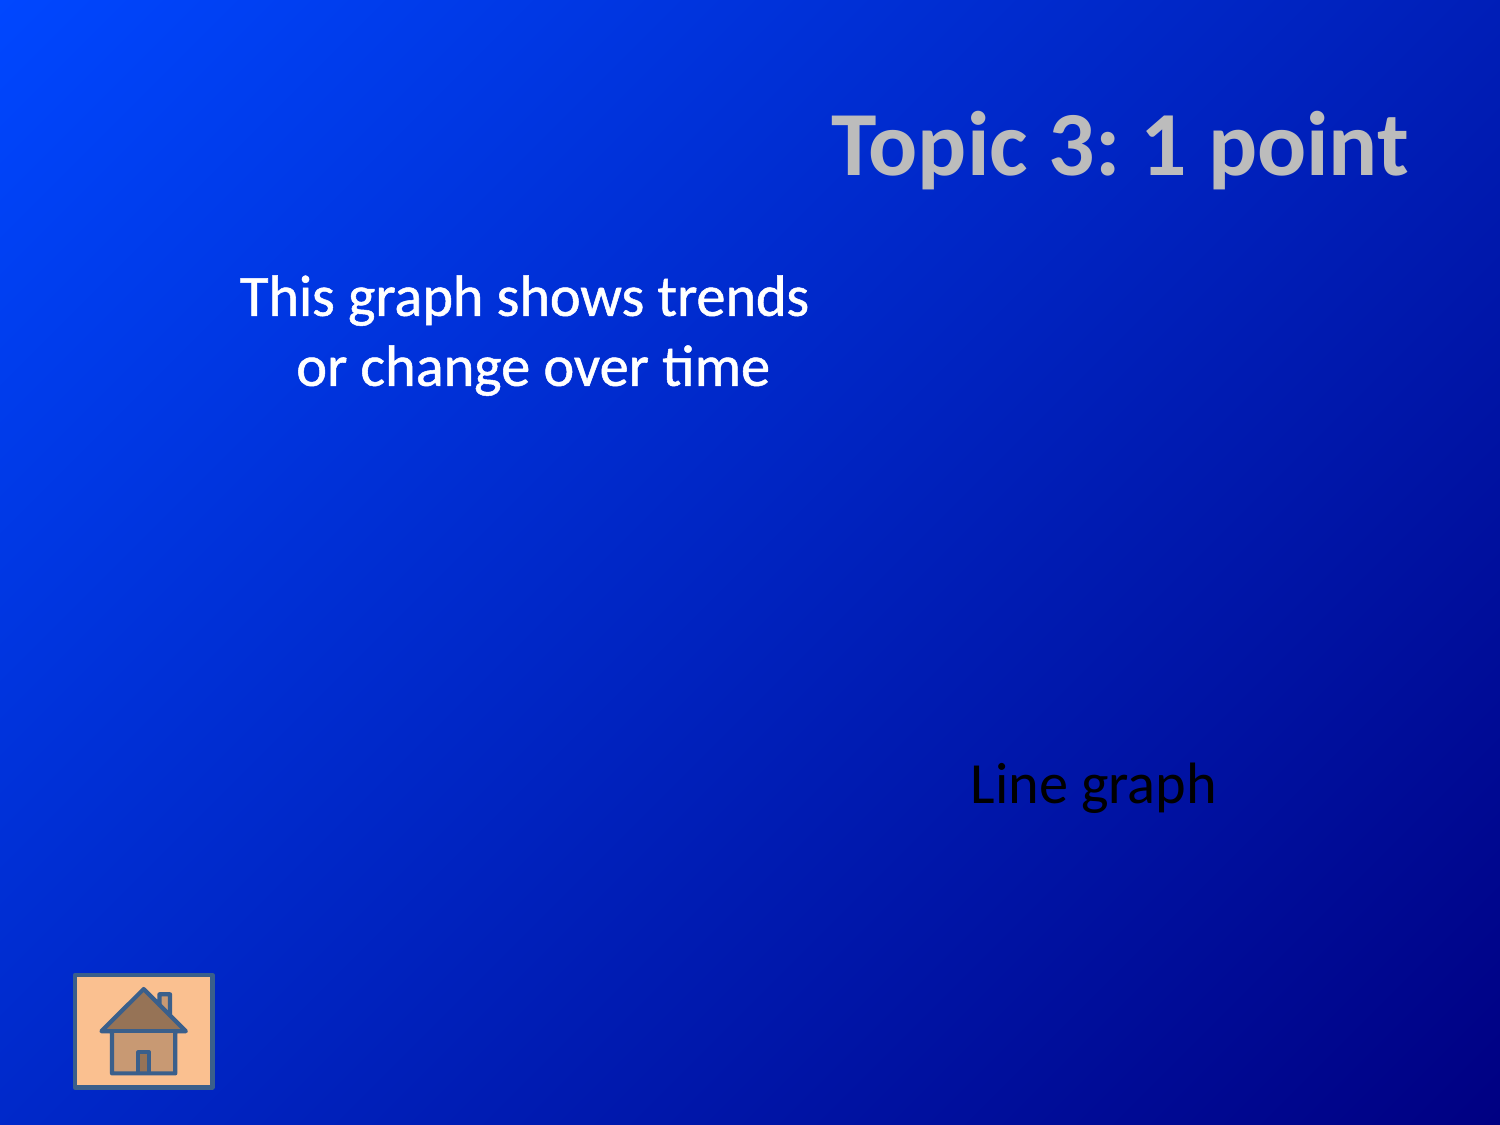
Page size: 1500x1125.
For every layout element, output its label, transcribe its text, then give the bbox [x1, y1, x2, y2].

list Line graph [762, 737, 1425, 1005]
title Topic 3: 1 point [75, 45, 1425, 233]
text_box [73, 973, 215, 1090]
list This graph shows trends or change over time [225, 249, 888, 993]
